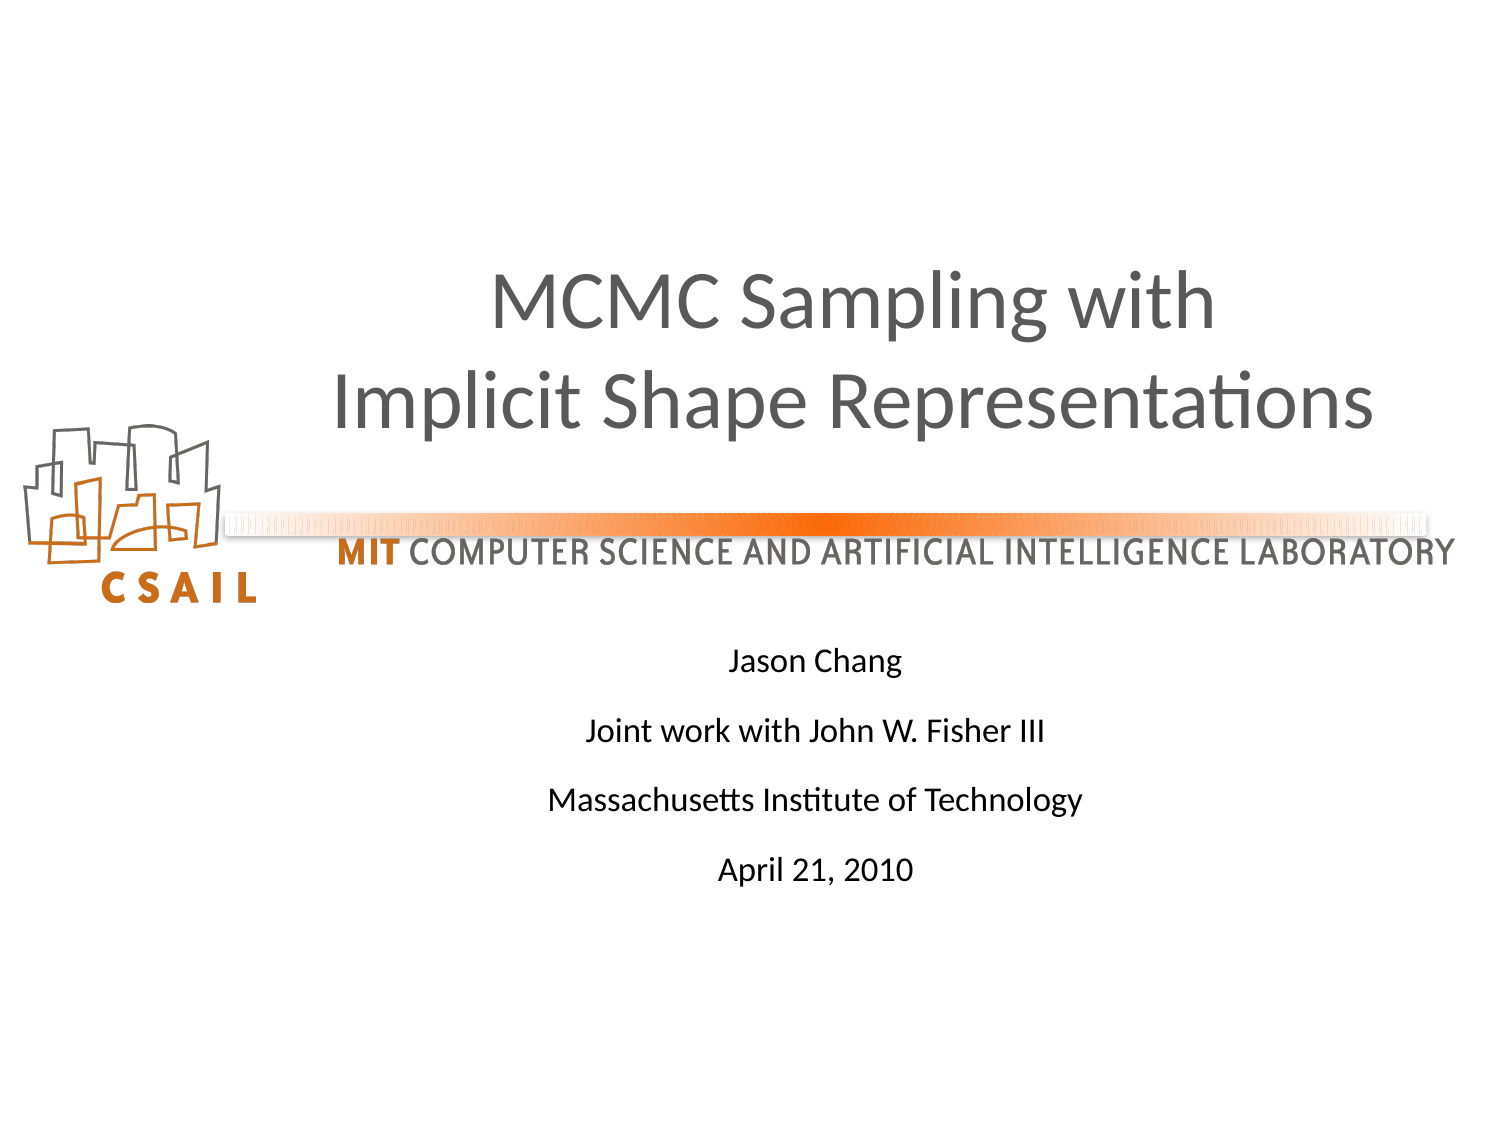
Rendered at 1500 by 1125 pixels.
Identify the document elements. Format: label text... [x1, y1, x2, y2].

title MCMC Sampling with Implicit Shape Representations [254, 225, 1453, 467]
picture [339, 538, 1455, 565]
subtitle Jason Chang Joint work with John W. Fisher III Massachusetts Institute of Technology April 21, 2010 [290, 609, 1341, 897]
picture [23, 424, 256, 603]
